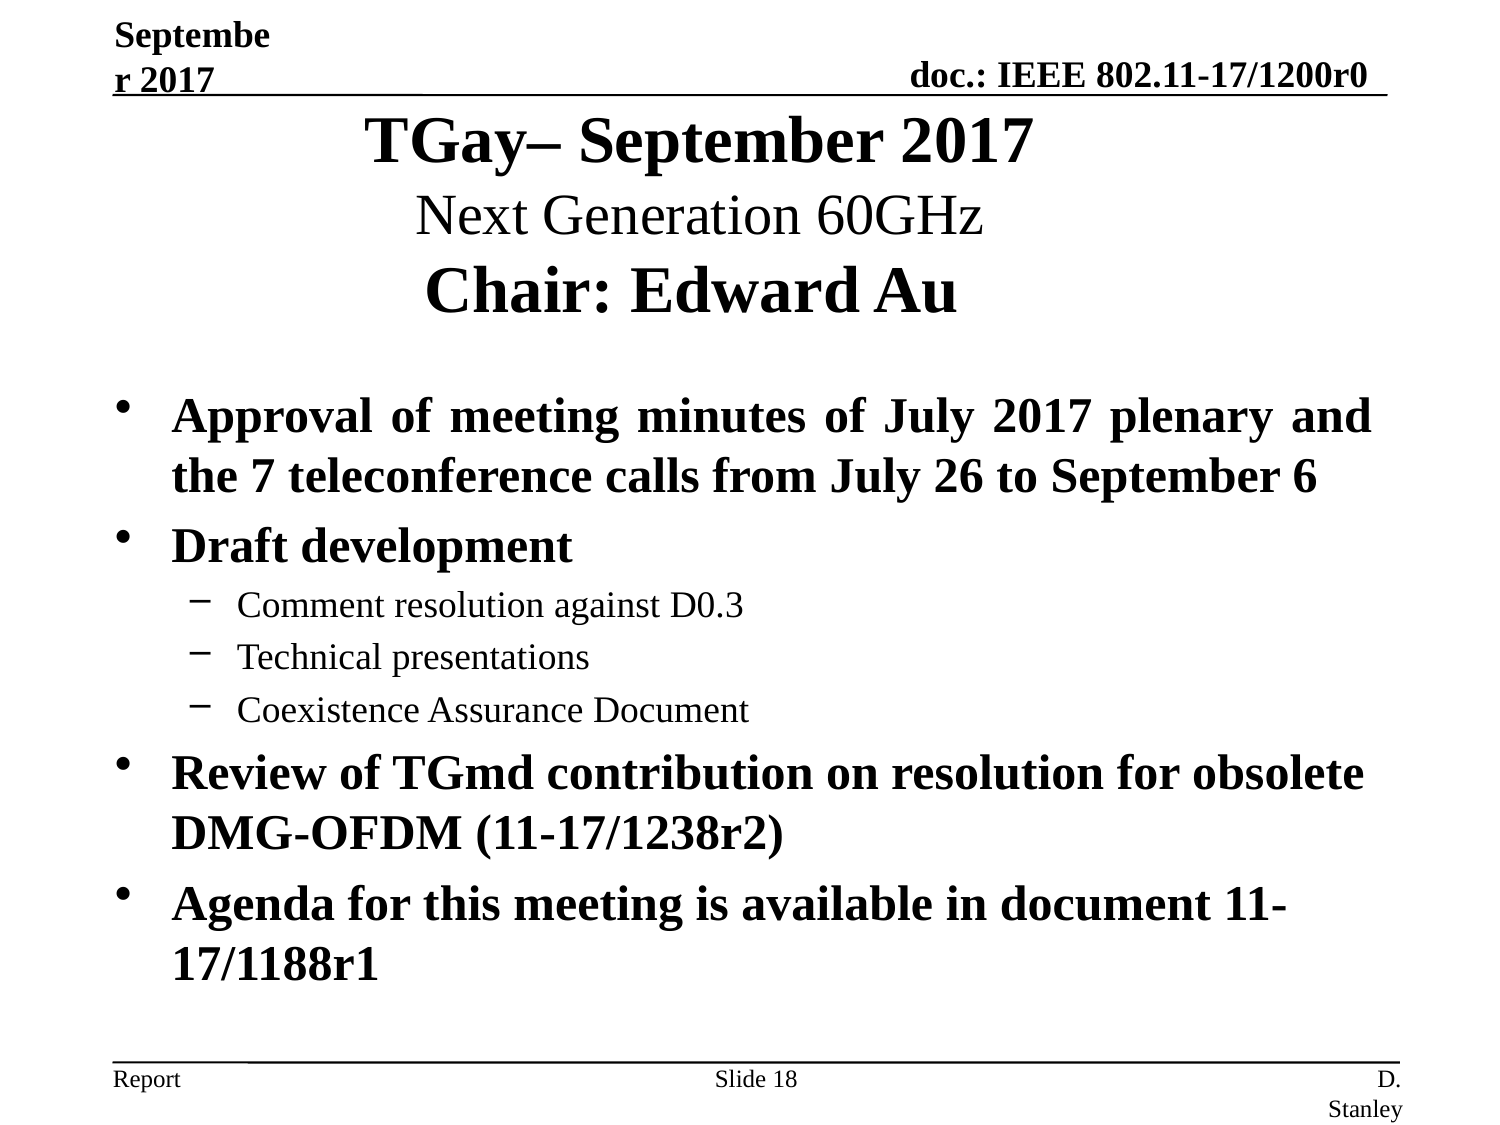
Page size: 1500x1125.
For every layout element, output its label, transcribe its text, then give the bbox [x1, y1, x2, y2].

slide_number Slide 18 [712, 1062, 800, 1093]
footer D. Stanley, HP Enterprise [1325, 1062, 1402, 1093]
list Approval of meeting minutes of July 2017 plenary and the 7 teleconference calls from July 26 to September 6 Draft development Comment resolution against D0.3 Technical presentations Coexistence Assurance Document Review of TGmd contribution on resolution for obsolete DMG-OFDM (11-17/1238r2) Agenda for this meeting is available in document 11-17/1188r1 [99, 375, 1388, 1013]
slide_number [114, 54, 274, 101]
title TGay– September 2017 Next Generation 60GHz Chair: Edward Au [62, 125, 1338, 388]
